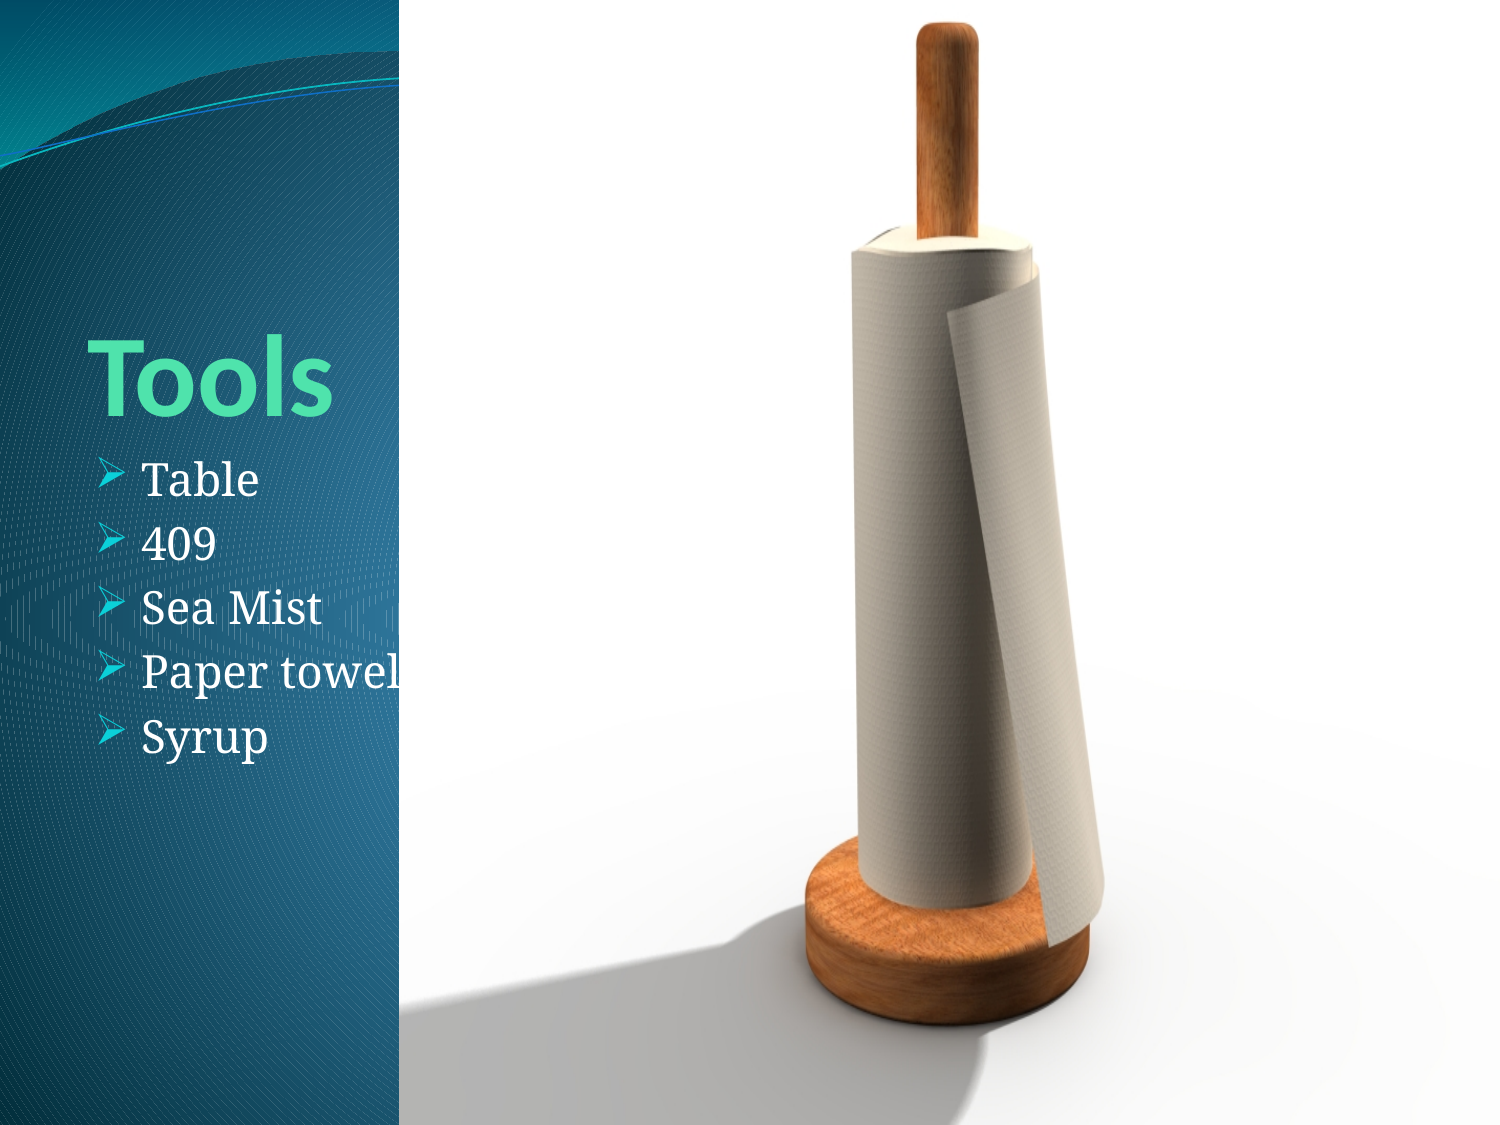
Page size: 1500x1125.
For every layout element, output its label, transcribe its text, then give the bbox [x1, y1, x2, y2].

picture [399, 0, 1500, 1125]
list Table 409 Sea Mist Paper towels Syrup [86, 443, 393, 1088]
title Tools [86, 216, 393, 440]
